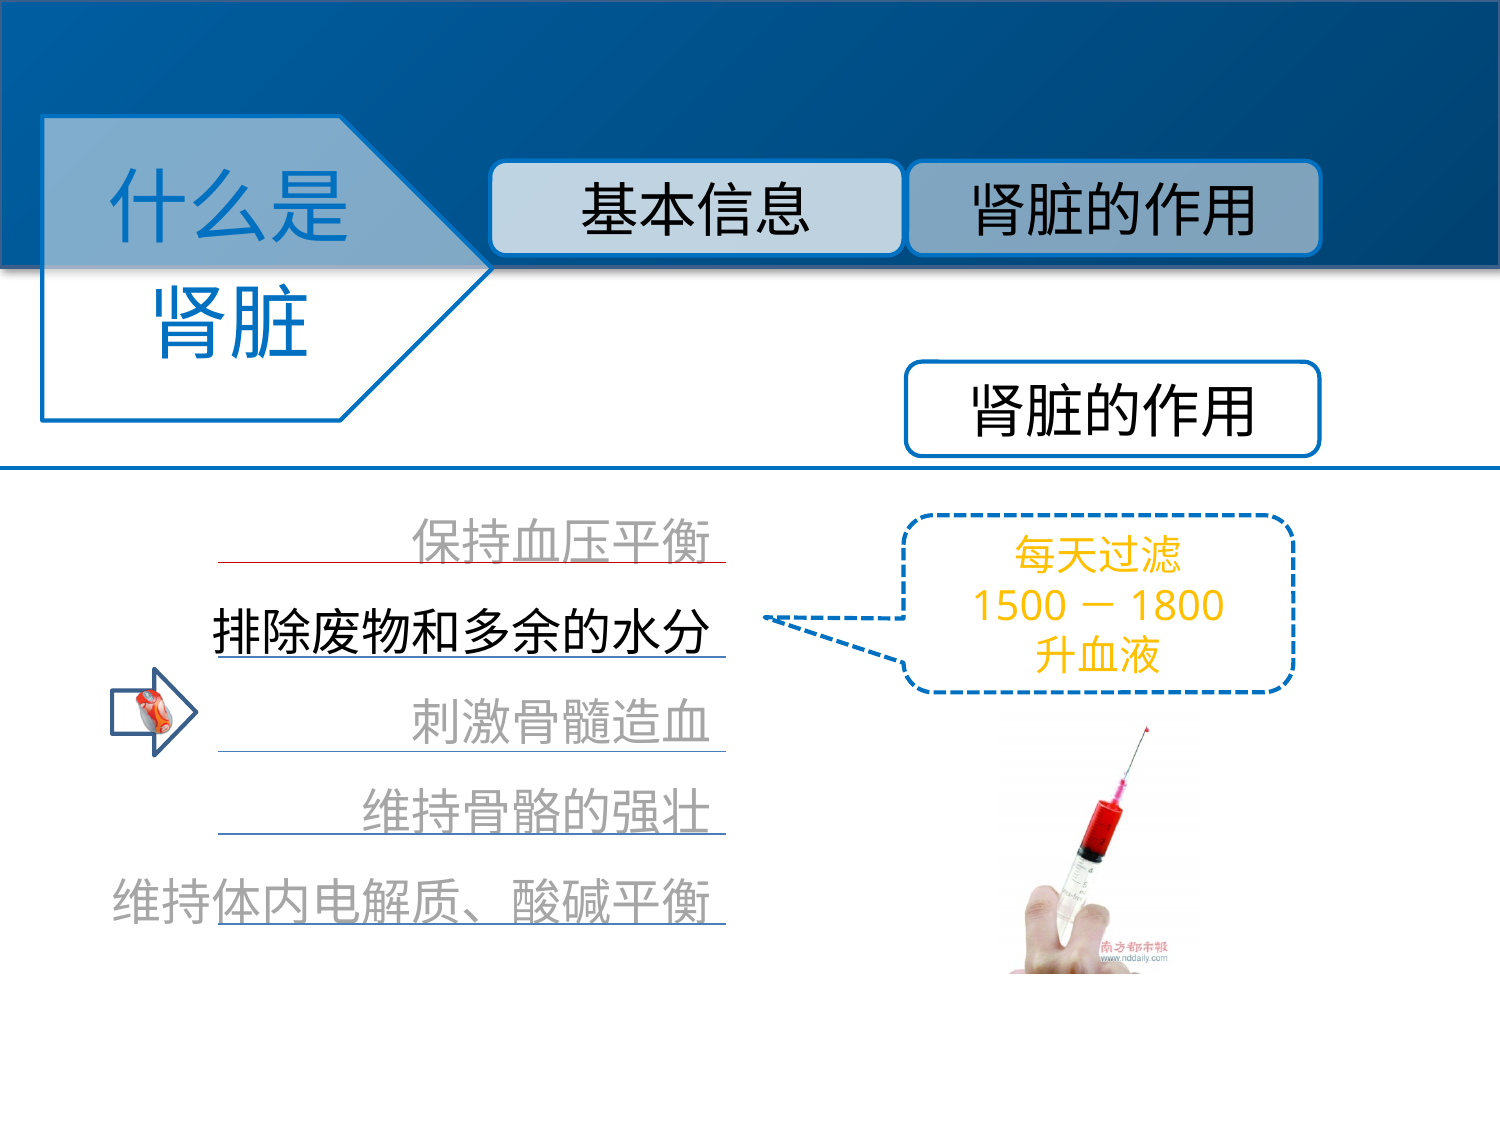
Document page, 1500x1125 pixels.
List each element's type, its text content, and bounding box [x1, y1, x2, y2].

text_box 保持血压平衡 排除废物和多余的水分 刺激骨髓造血 维持骨骼的强壮 维持体内电解质、酸碱平衡 [41, 480, 727, 983]
text_box 每天过滤 1500－1800 升血液 [762, 513, 1296, 695]
text_box 肾脏的作用 [903, 359, 1322, 459]
text_box [0, 0, 1500, 269]
picture [996, 707, 1201, 974]
text_box 基本信息 [488, 158, 906, 258]
text_box 什么是 肾脏 [40, 114, 495, 423]
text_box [111, 668, 197, 756]
text_box 肾脏的作用 [906, 158, 1323, 258]
